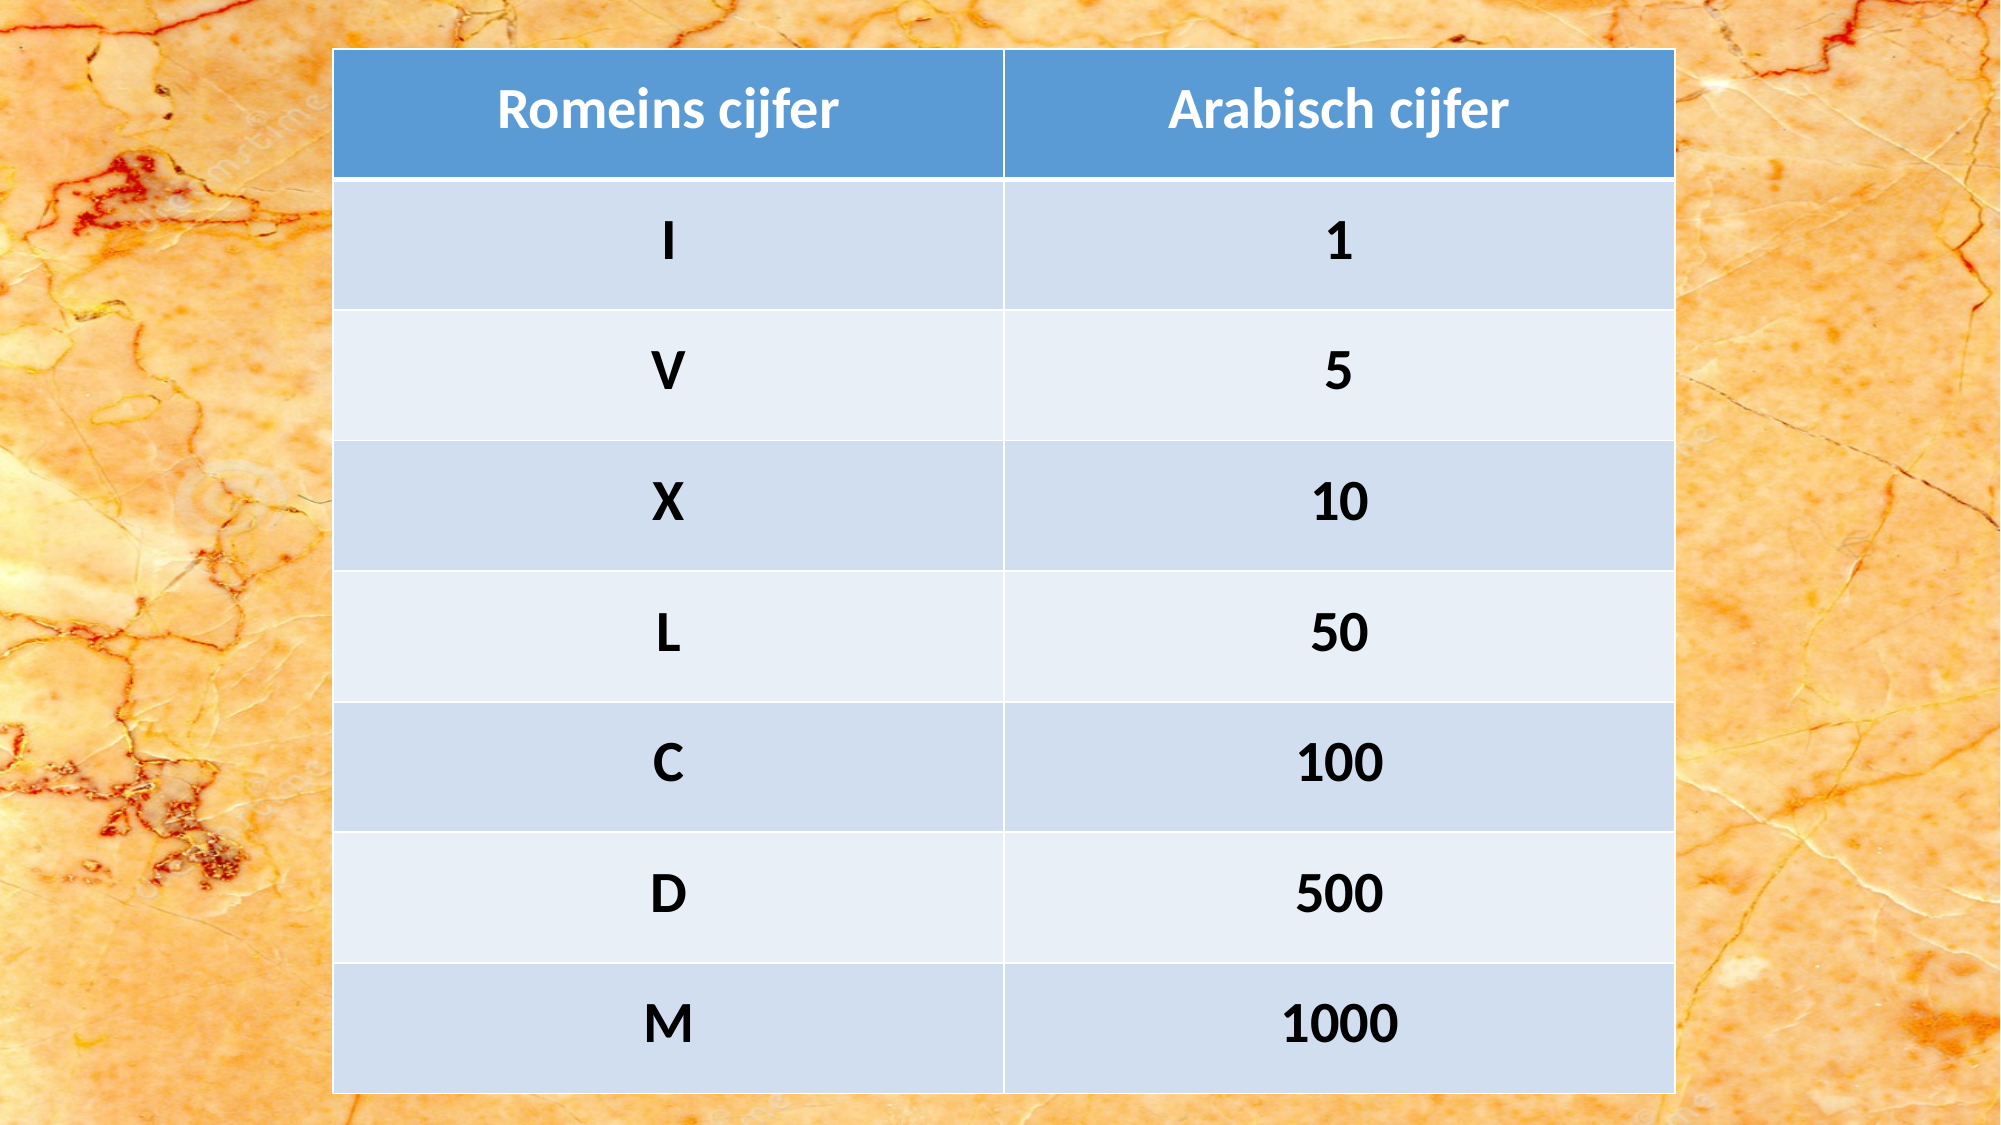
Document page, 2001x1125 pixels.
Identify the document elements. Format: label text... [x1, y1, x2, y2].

table_cell L [334, 572, 1003, 701]
table_cell M [334, 964, 1003, 1093]
table_header Romeins cijfer [334, 50, 1003, 177]
table_cell 1000 [1005, 964, 1674, 1093]
table_cell 5 [1005, 311, 1674, 440]
picture [0, 0, 2001, 1125]
table_cell 100 [1005, 703, 1674, 831]
table_cell I [334, 182, 1003, 309]
table_cell C [334, 703, 1003, 831]
table_cell 10 [1005, 441, 1674, 570]
table_cell D [334, 833, 1003, 962]
table_cell V [334, 311, 1003, 440]
table_header Arabisch cijfer [1005, 50, 1674, 177]
table_cell 1 [1005, 182, 1674, 309]
table_cell X [334, 441, 1003, 570]
table_cell 500 [1005, 833, 1674, 962]
table_cell 50 [1005, 572, 1674, 701]
